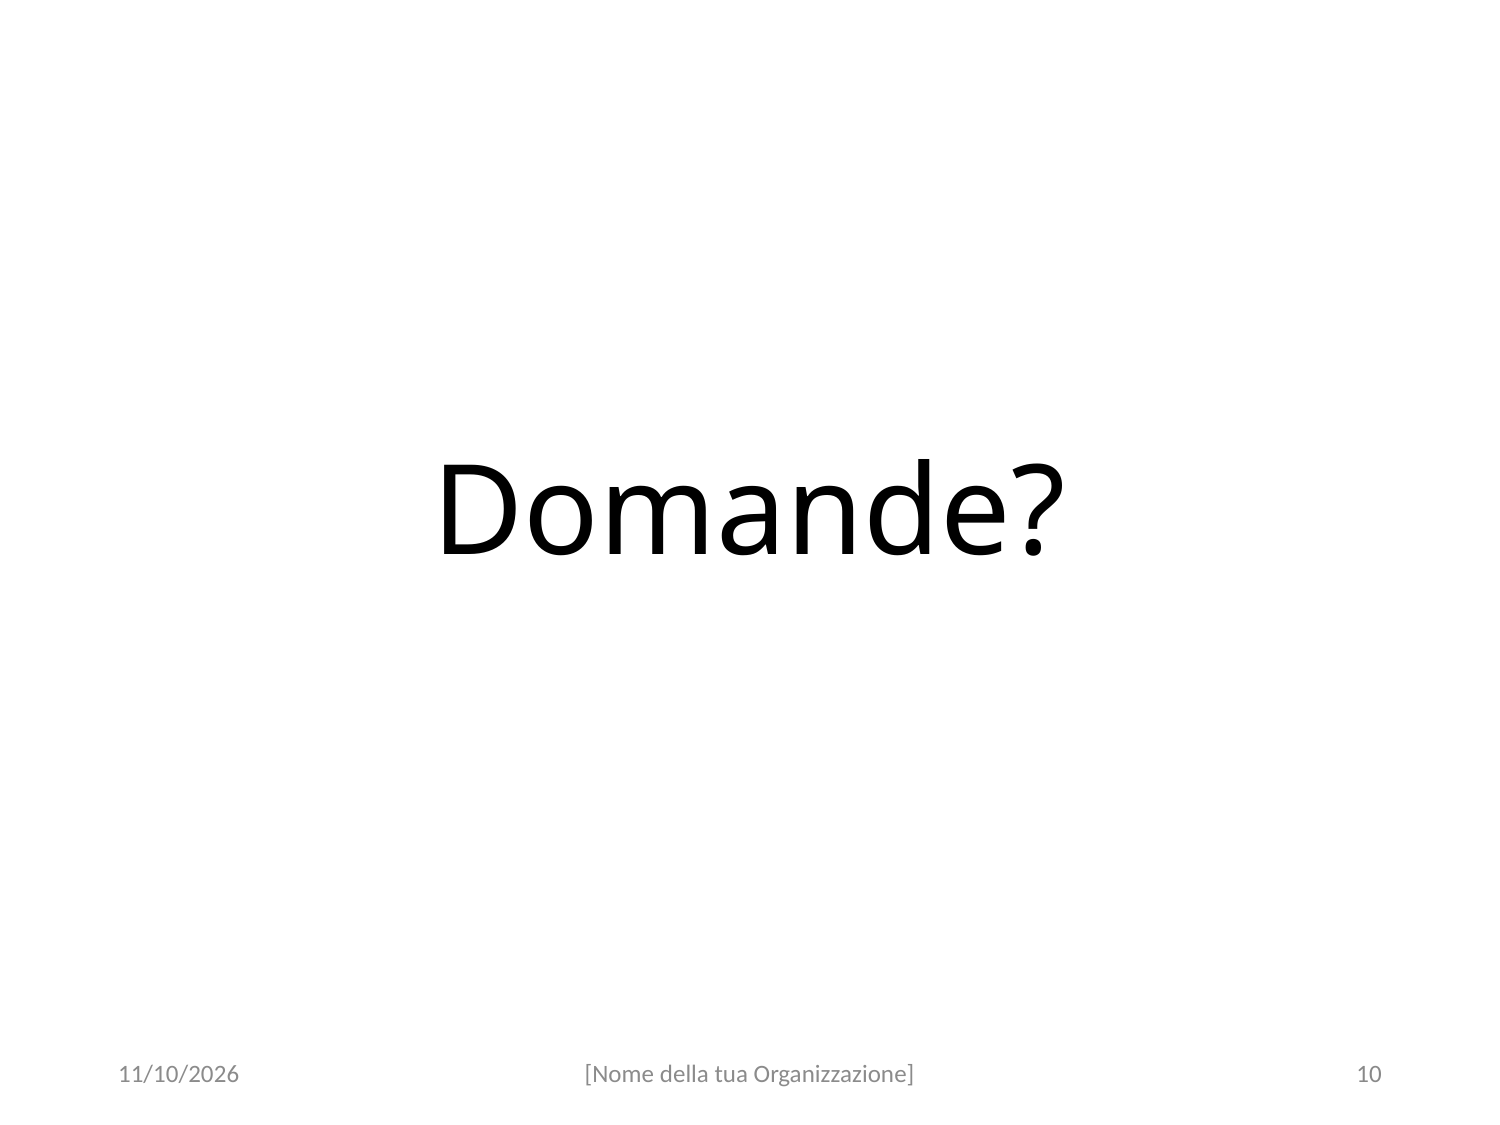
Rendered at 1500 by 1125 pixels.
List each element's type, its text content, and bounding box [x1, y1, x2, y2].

title Domande? [102, 280, 1397, 749]
slide_number 10 [1059, 1042, 1397, 1103]
slide_number 29-Jun-18 [103, 1042, 441, 1103]
footer [Nome della tua Organizzazione] [496, 1042, 1004, 1103]
